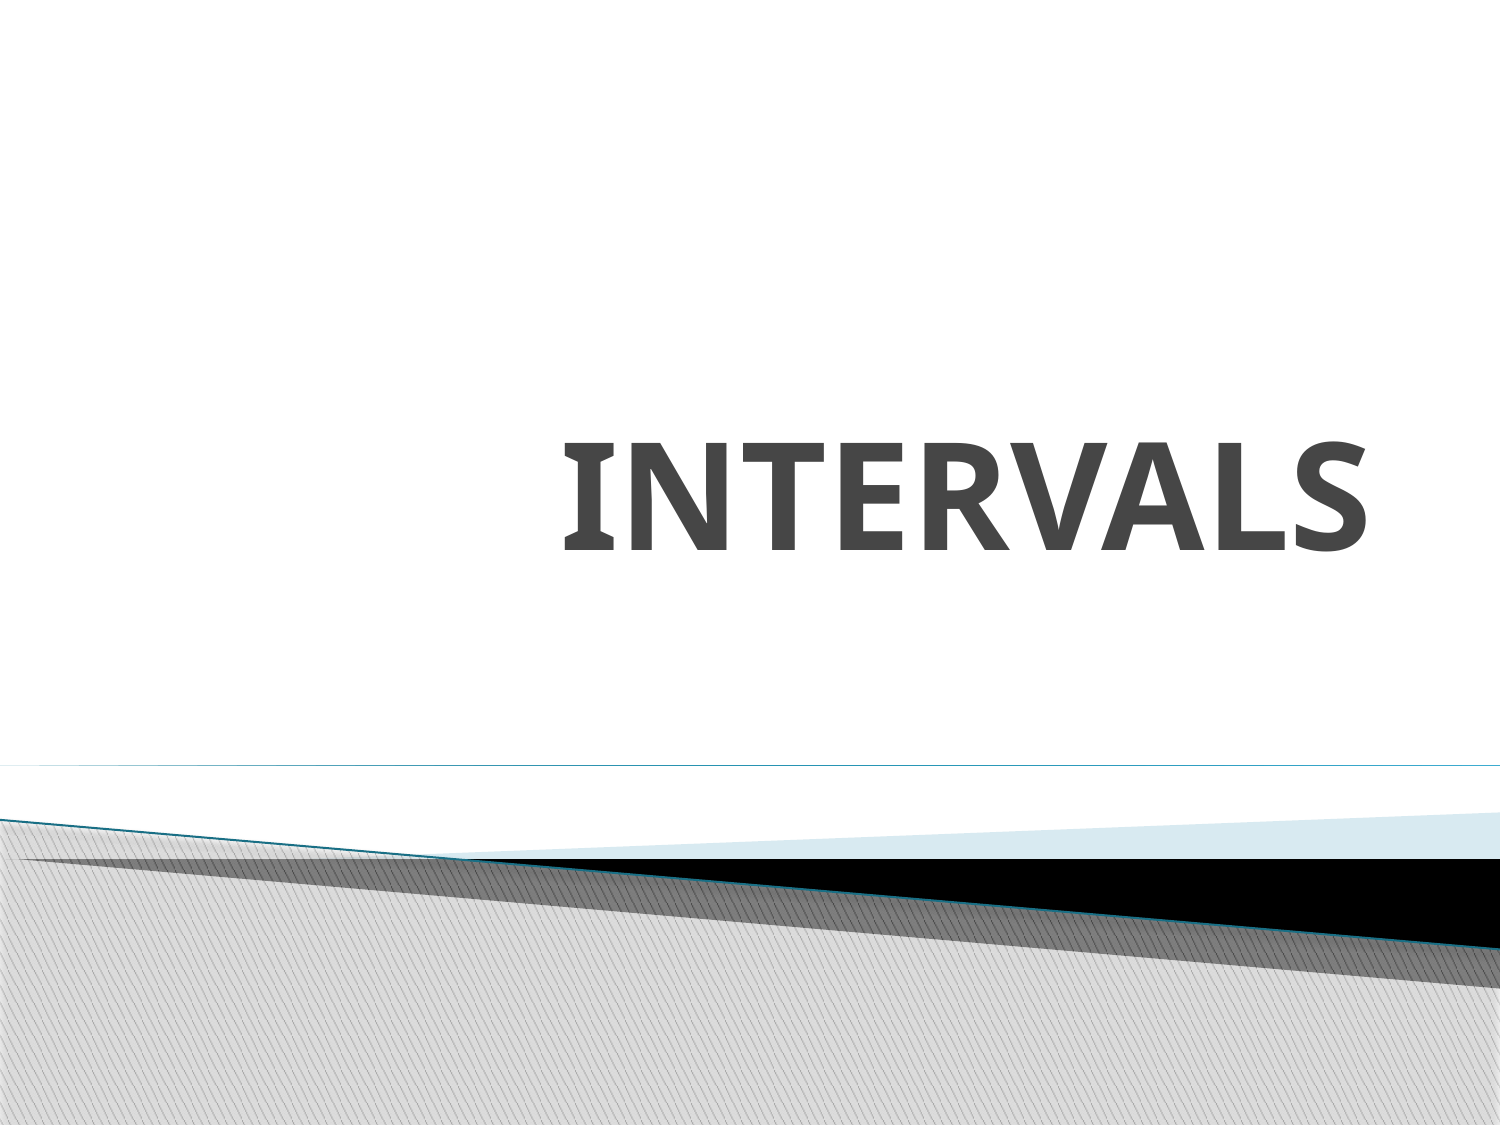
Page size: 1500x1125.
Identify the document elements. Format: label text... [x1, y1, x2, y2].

picture [5, 859, 1500, 989]
title INTERVALS [112, 287, 1388, 588]
